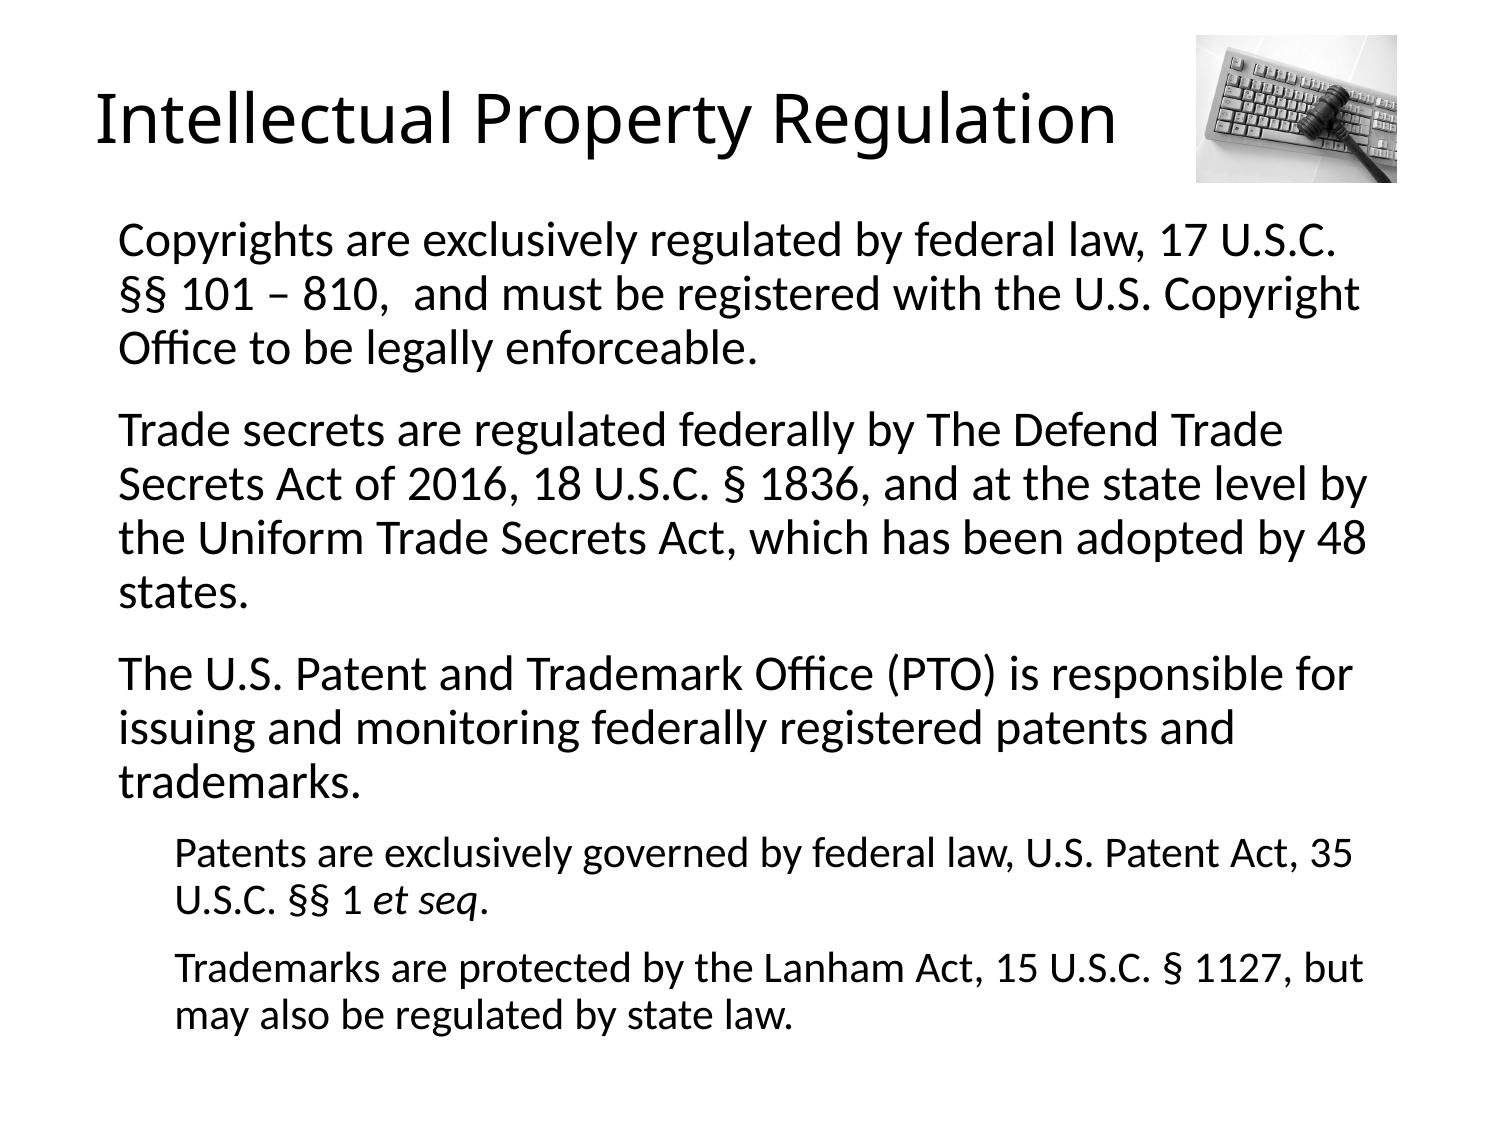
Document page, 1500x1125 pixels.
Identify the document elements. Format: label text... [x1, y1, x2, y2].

title Intellectual Property Regulation [79, 12, 1375, 231]
list Copyrights are exclusively regulated by federal law, 17 U.S.C. §§ 101 – 810, and must be registered with the U.S. Copyright Office to be legally enforceable. Trade secrets are regulated federally by The Defend Trade Secrets Act of 2016, 18 U.S.C. § 1836, and at the state level by the Uniform Trade Secrets Act, which has been adopted by 48 states. The U.S. Patent and Trademark Office (PTO) is responsible for issuing and monitoring federally registered patents and trademarks. Patents are exclusively governed by federal law, U.S. Patent Act, 35 U.S.C. §§ 1 et seq. Trademarks are protected by the Lanham Act, 15 U.S.C. § 1127, but may also be regulated by state law. [102, 205, 1398, 920]
picture [1196, 35, 1397, 183]
